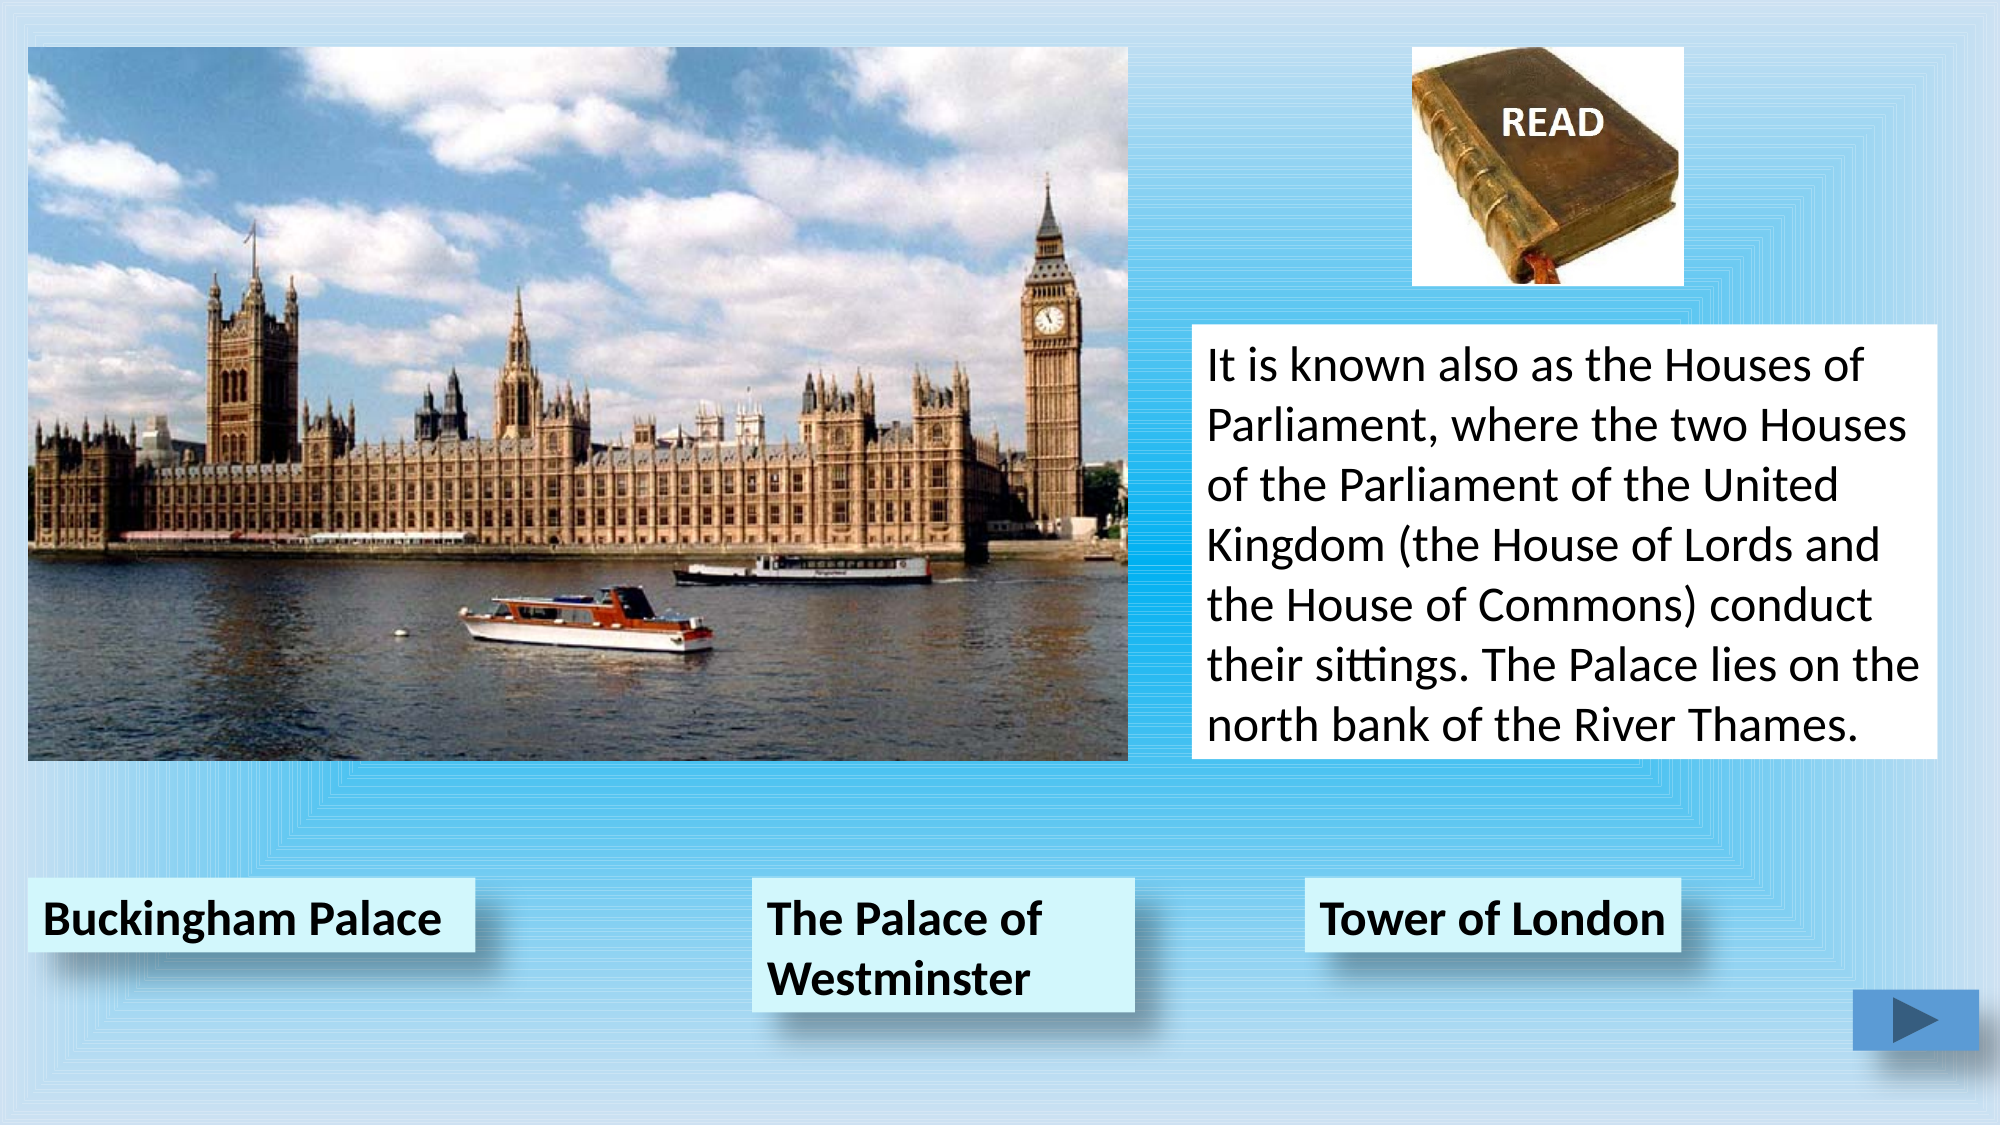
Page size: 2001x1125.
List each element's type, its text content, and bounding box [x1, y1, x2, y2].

text_box Buckingham Palace [28, 877, 476, 953]
picture [28, 47, 1128, 761]
text_box Tower of London [1304, 877, 1682, 953]
text_box [1852, 989, 1980, 1052]
text_box It is known also as the Houses of Parliament, where the two Houses of the Parliament of the United Kingdom (the House of Lords and the House of Commons) conduct their sittings. The Palace lies on the north bank of the River Thames. [1191, 324, 1938, 760]
text_box The Palace of Westminster [752, 877, 1135, 1013]
picture [1411, 47, 1684, 286]
